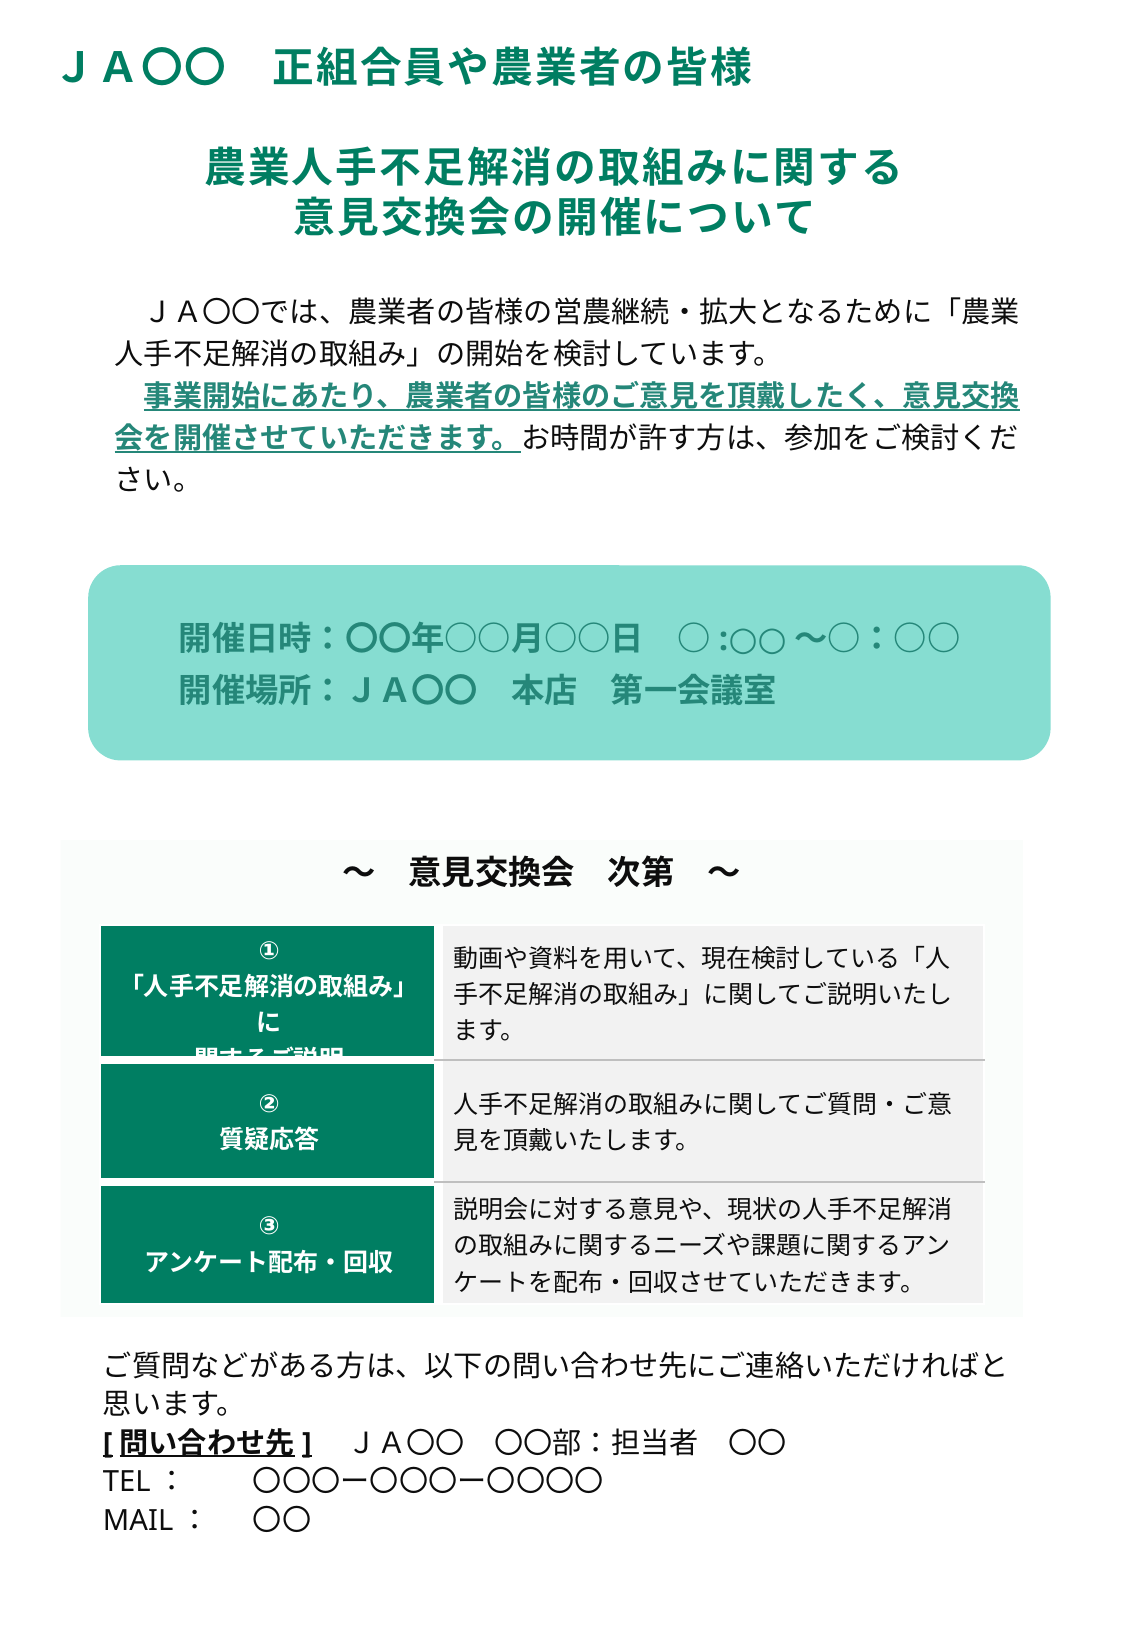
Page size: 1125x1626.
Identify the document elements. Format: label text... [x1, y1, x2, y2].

table_header ① 「人手不足解消の取組み」に 関するご説明 [101, 926, 434, 1056]
table_cell ② 質疑応答 [101, 1064, 434, 1178]
text_box ご質問などがある方は、以下の問い合わせ先にご連絡いただければと思います。 [問い合わせ先] ＪＡ〇〇 〇〇部：担当者 〇〇 TEL： 〇〇〇ー〇〇〇ー〇〇〇〇 MAIL： 〇〇 [88, 1336, 1051, 1544]
text_box ～ 意見交換会 次第 ～ [60, 840, 1023, 1317]
table_cell 説明会に対する意見や、現状の人手不足解消の取組みに関するニーズや課題に関するアンケートを配布・回収させていただきます。 [443, 1183, 983, 1303]
table_cell 人手不足解消の取組みに関してご質問・ご意見を頂戴いたします。 [443, 1061, 983, 1181]
table_header 動画や資料を用いて、現在検討している「人手不足解消の取組み」に関してご説明いたします。 [443, 926, 983, 1059]
text_box 開催日時：〇〇年○○月○○日 ○:○○～○：○○ 開催場所：ＪＡ〇〇 本店 第一会議室 [87, 564, 1052, 762]
text_box ＪＡ〇〇 正組合員や農業者の皆様 農業人手不足解消の取組みに関する 意見交換会の開催について [38, 33, 1071, 254]
text_box ＪＡ〇〇では、農業者の皆様の営農継続・拡大となるために「農業人手不足解消の取組み」の開始を検討しています。 事業開始にあたり、農業者の皆様のご意見を頂戴したく、意見交換会を開催させていただきます。お時間が許す方は、参加をご検討ください。 [99, 279, 1036, 504]
table_cell ③ アンケート配布・回収 [101, 1186, 434, 1303]
